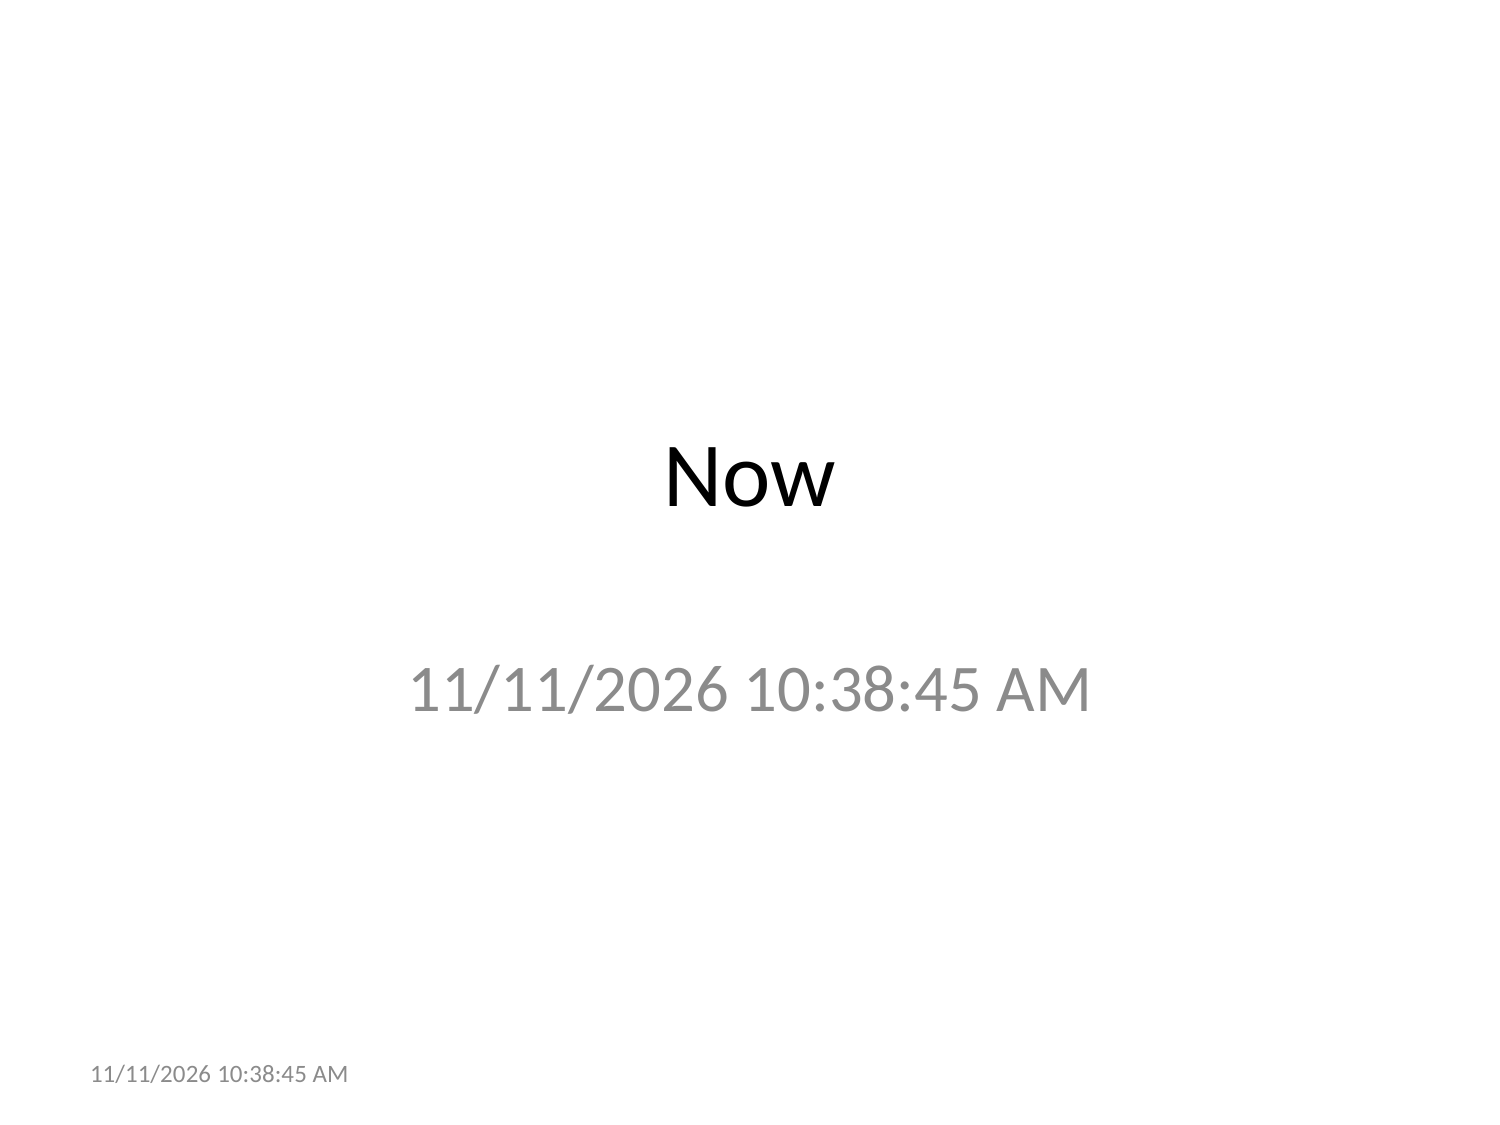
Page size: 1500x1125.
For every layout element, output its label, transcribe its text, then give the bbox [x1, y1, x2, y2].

title Now [112, 349, 1388, 591]
subtitle 2011-12-19 10:20:04 AM [225, 637, 1275, 925]
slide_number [75, 1042, 425, 1103]
